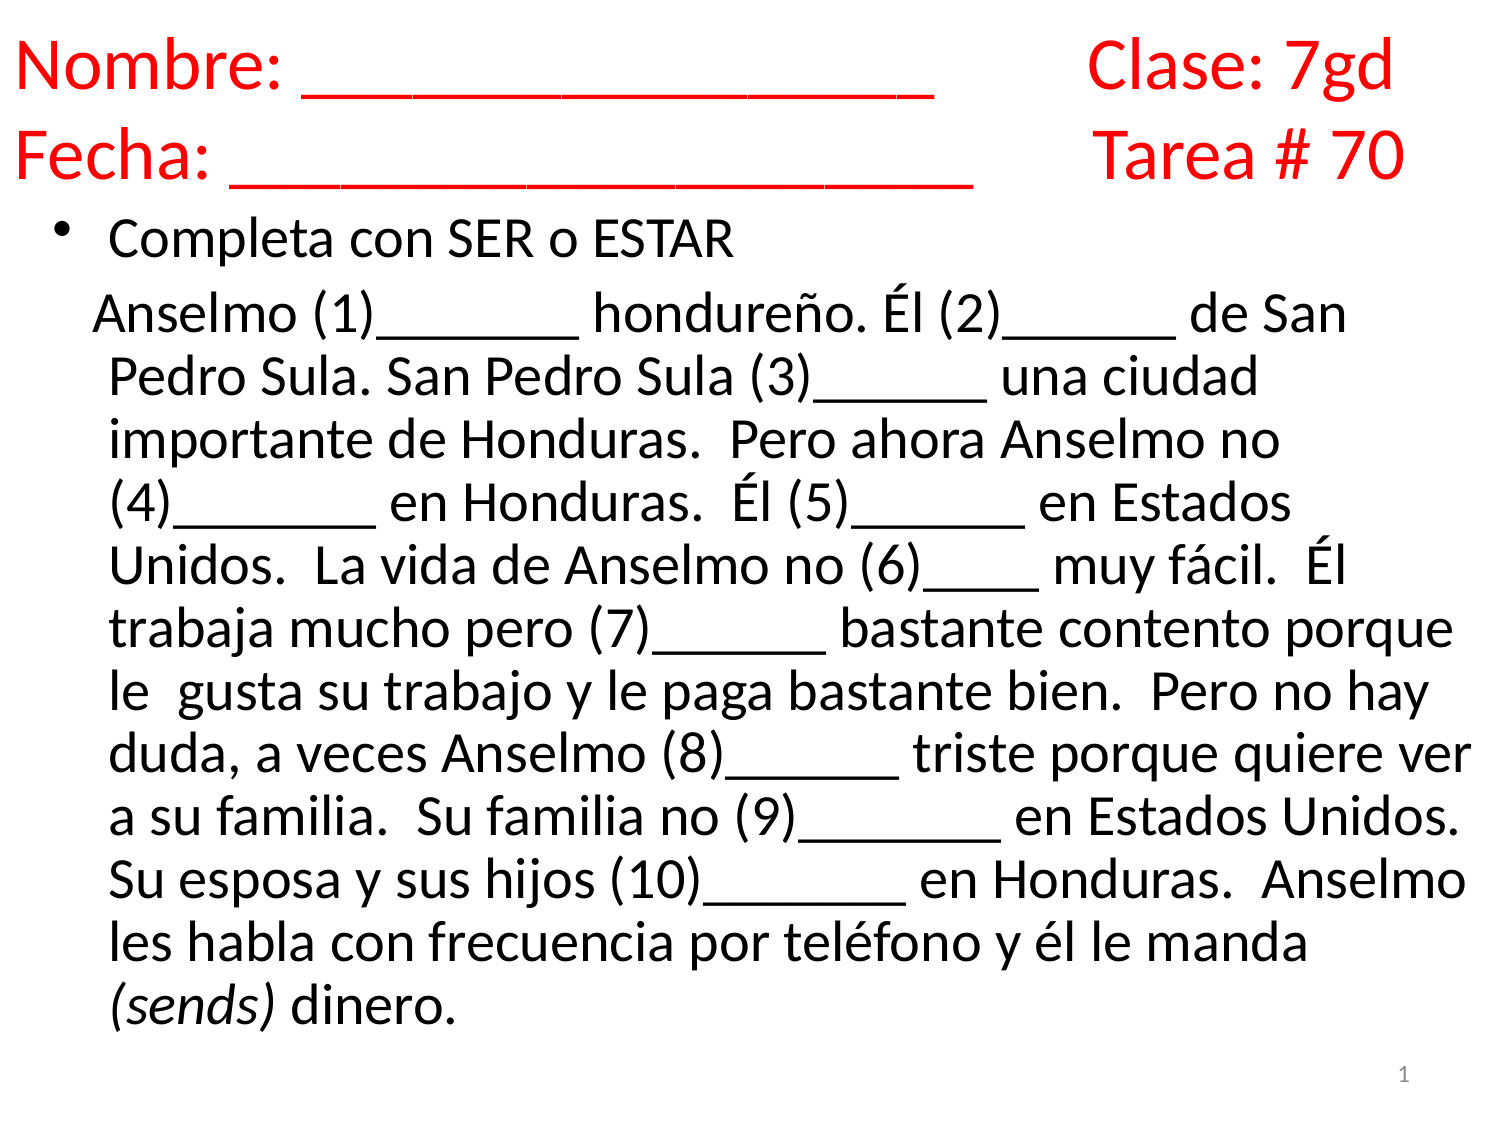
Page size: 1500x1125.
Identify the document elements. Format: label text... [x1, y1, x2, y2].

text_box Completa con SER o ESTAR Anselmo (1)_______ hondureño. Él (2)______ de San Pedro Sula. San Pedro Sula (3)______ una ciudad importante de Honduras. Pero ahora Anselmo no (4)_______ en Honduras. Él (5)______ en Estados Unidos. La vida de Anselmo no (6)____ muy fácil. Él trabaja mucho pero (7)______ bastante contento porque le gusta su trabajo y le paga bastante bien. Pero no hay duda, a veces Anselmo (8)______ triste porque quiere ver a su familia. Su familia no (9)_______ en Estados Unidos. Su esposa y sus hijos (10)_______ en Honduras. Anselmo les habla con frecuencia por teléfono y él le manda (sends) dinero. [37, 199, 1500, 1113]
text_box Nombre: _________________ Clase: 7gd Fecha: ____________________ Tarea # 70 [0, 7, 1500, 151]
